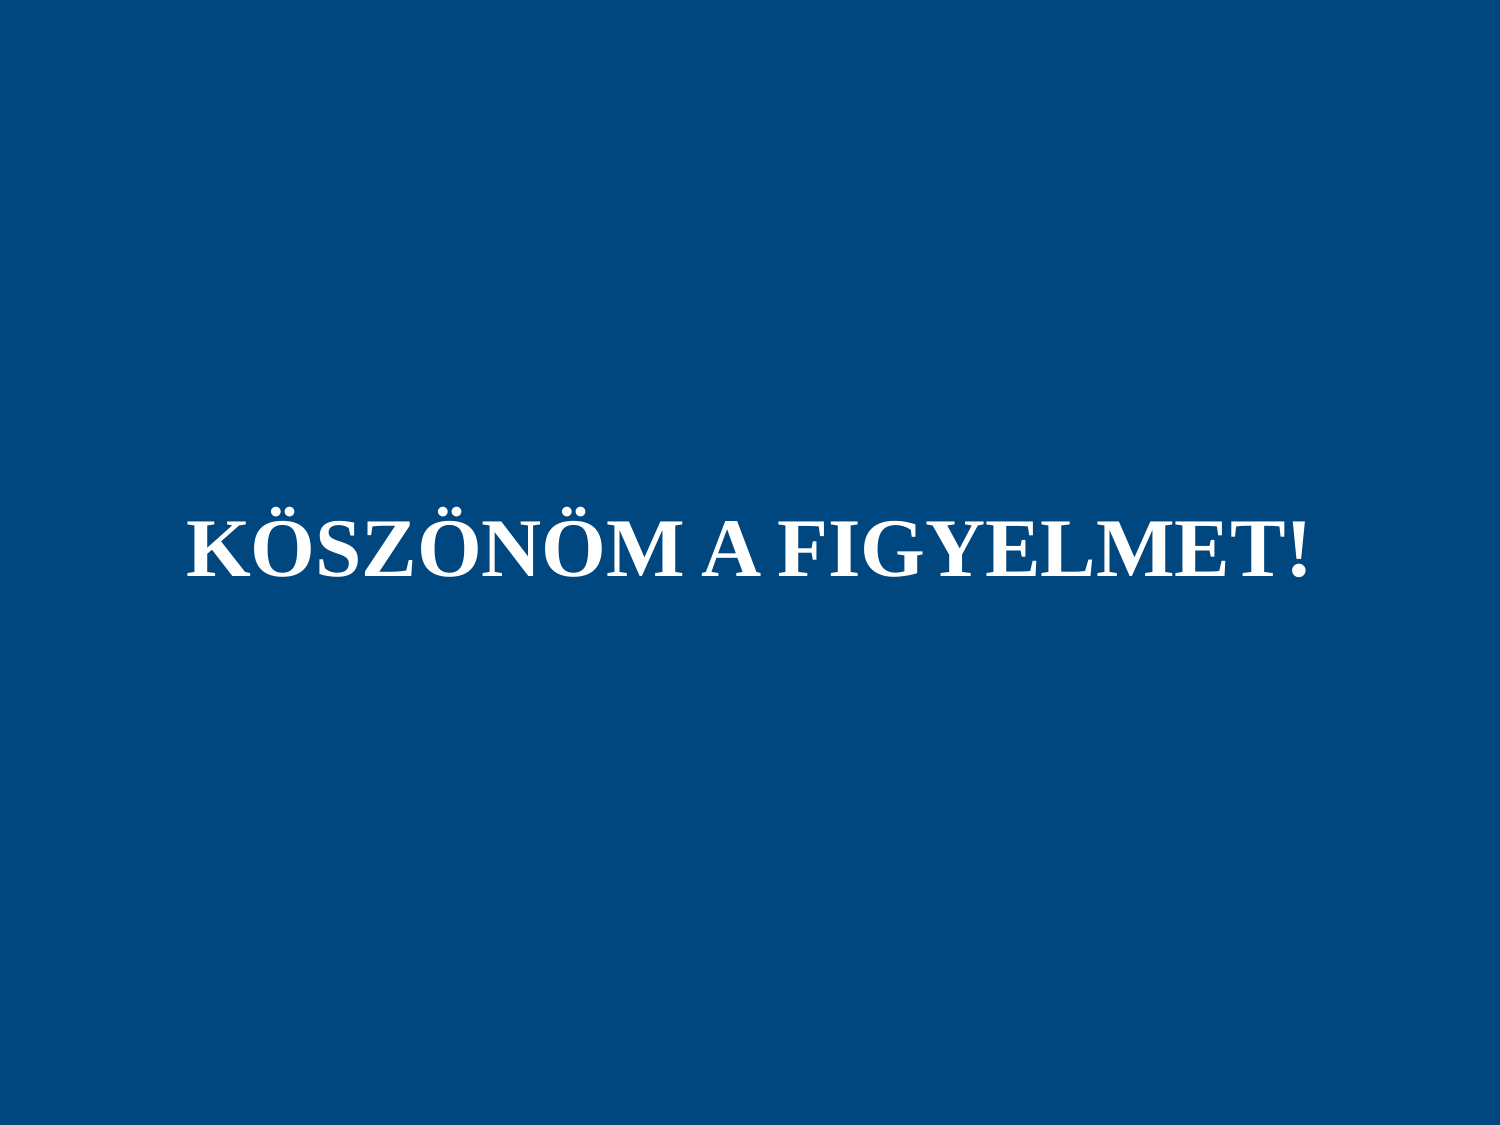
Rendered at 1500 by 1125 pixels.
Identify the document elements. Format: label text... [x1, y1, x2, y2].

list KÖSZÖNÖM A FIGYELMET! [75, 267, 1425, 1010]
